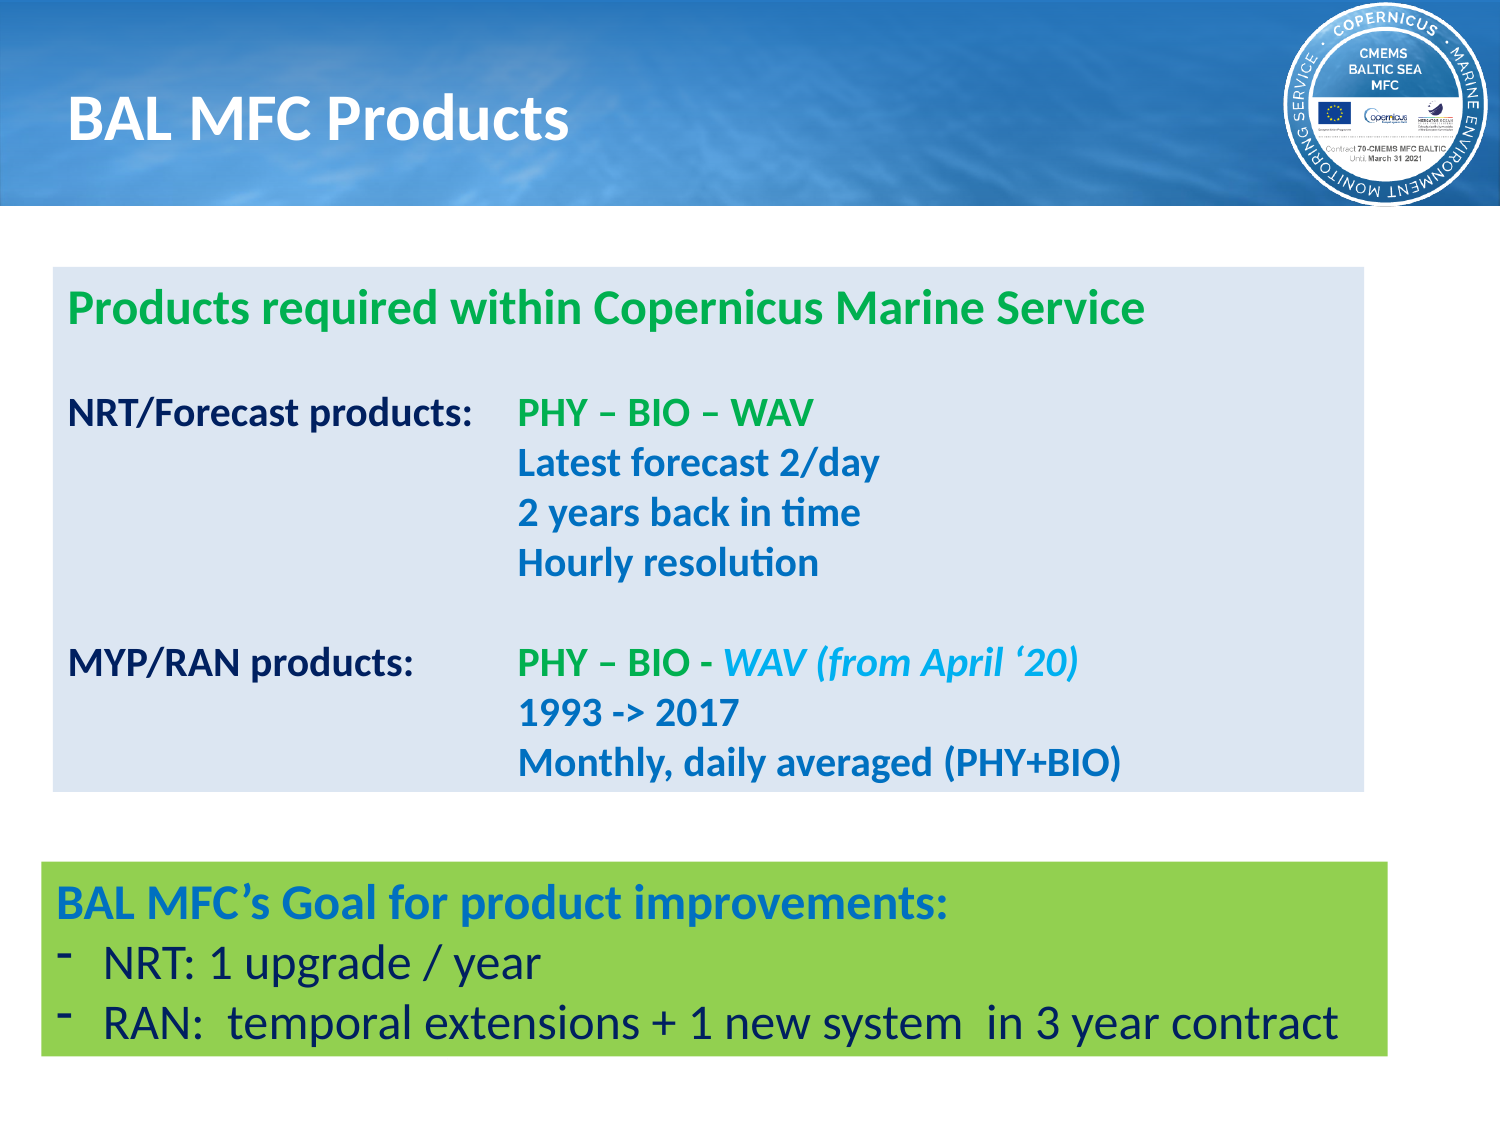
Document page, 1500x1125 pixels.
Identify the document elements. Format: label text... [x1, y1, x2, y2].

text_box BAL MFC’s Goal for product improvements: NRT: 1 upgrade / year RAN: temporal extensions + 1 new system in 3 year contract [41, 861, 1388, 1057]
picture [0, 0, 1500, 1125]
text_box BAL MFC Products [53, 66, 1187, 161]
text_box Products required within Copernicus Marine Service NRT/Forecast products: PHY – BIO – WAV Latest forecast 2/day 2 years back in time Hourly resolution MYP/RAN products: PHY – BIO - WAV (from April ‘20) 1993 -> 2017 Monthly, daily averaged (PHY+BIO) [52, 266, 1365, 792]
